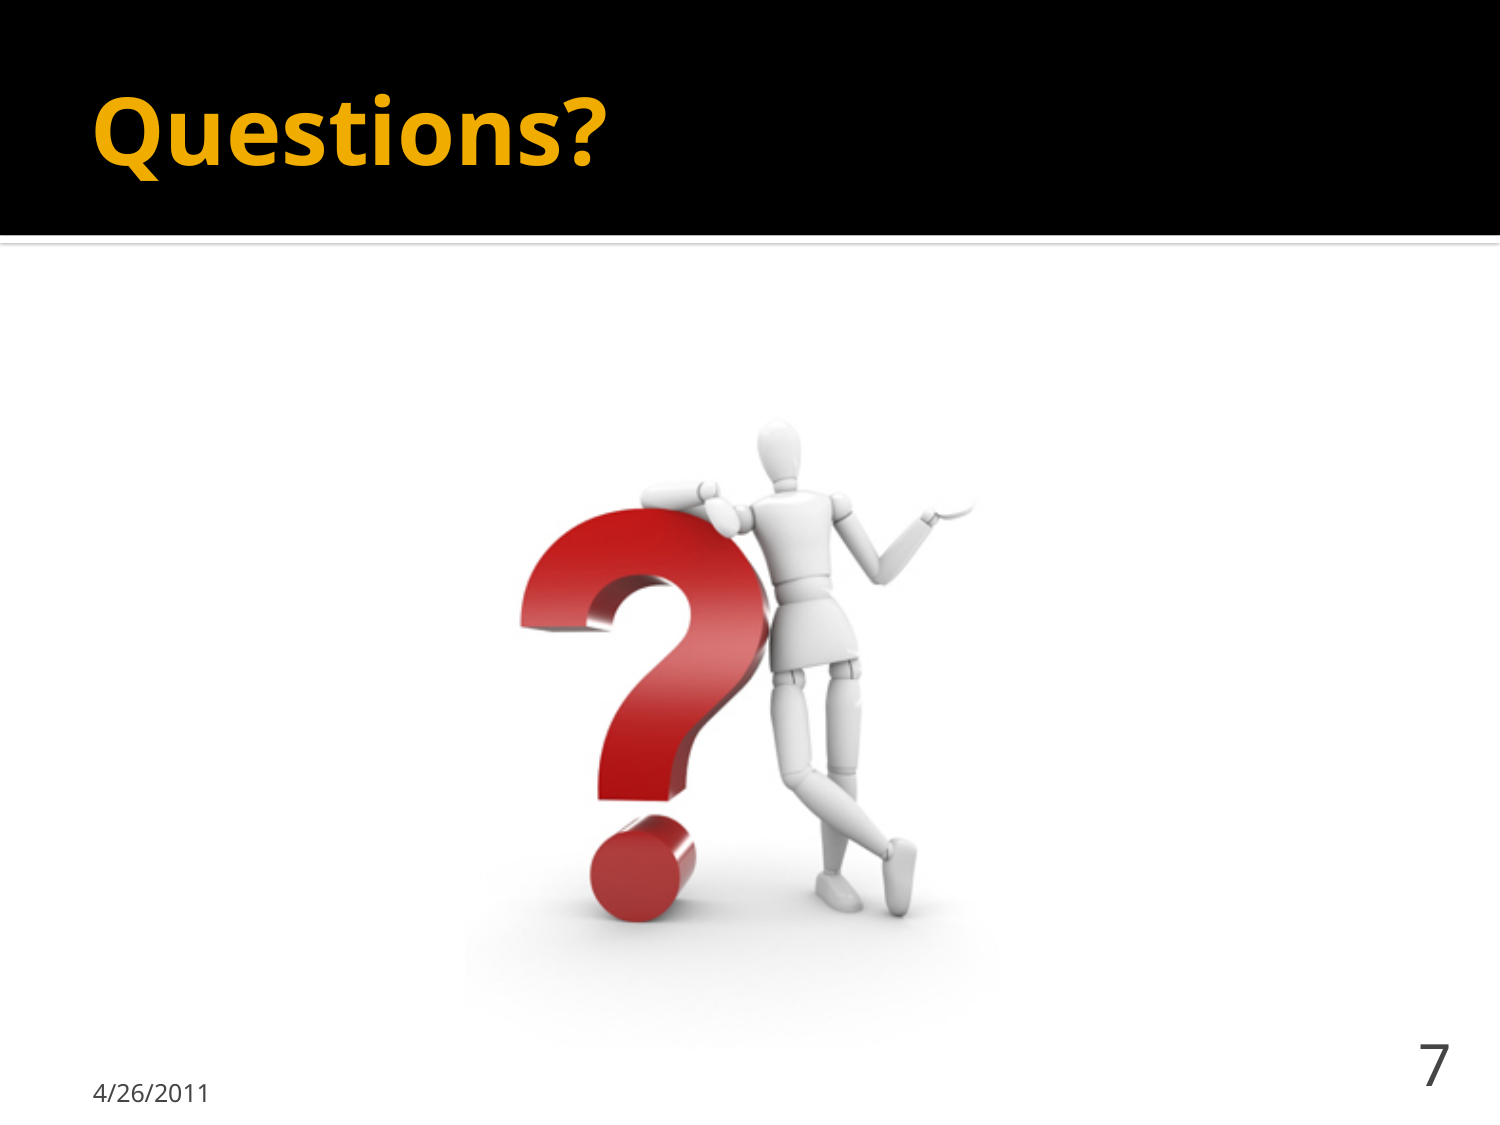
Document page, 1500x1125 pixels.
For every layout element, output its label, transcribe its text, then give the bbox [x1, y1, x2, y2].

slide_number 7 [1345, 1062, 1467, 1108]
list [465, 291, 1035, 1050]
title Questions? [75, 25, 1425, 231]
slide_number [75, 1062, 425, 1108]
